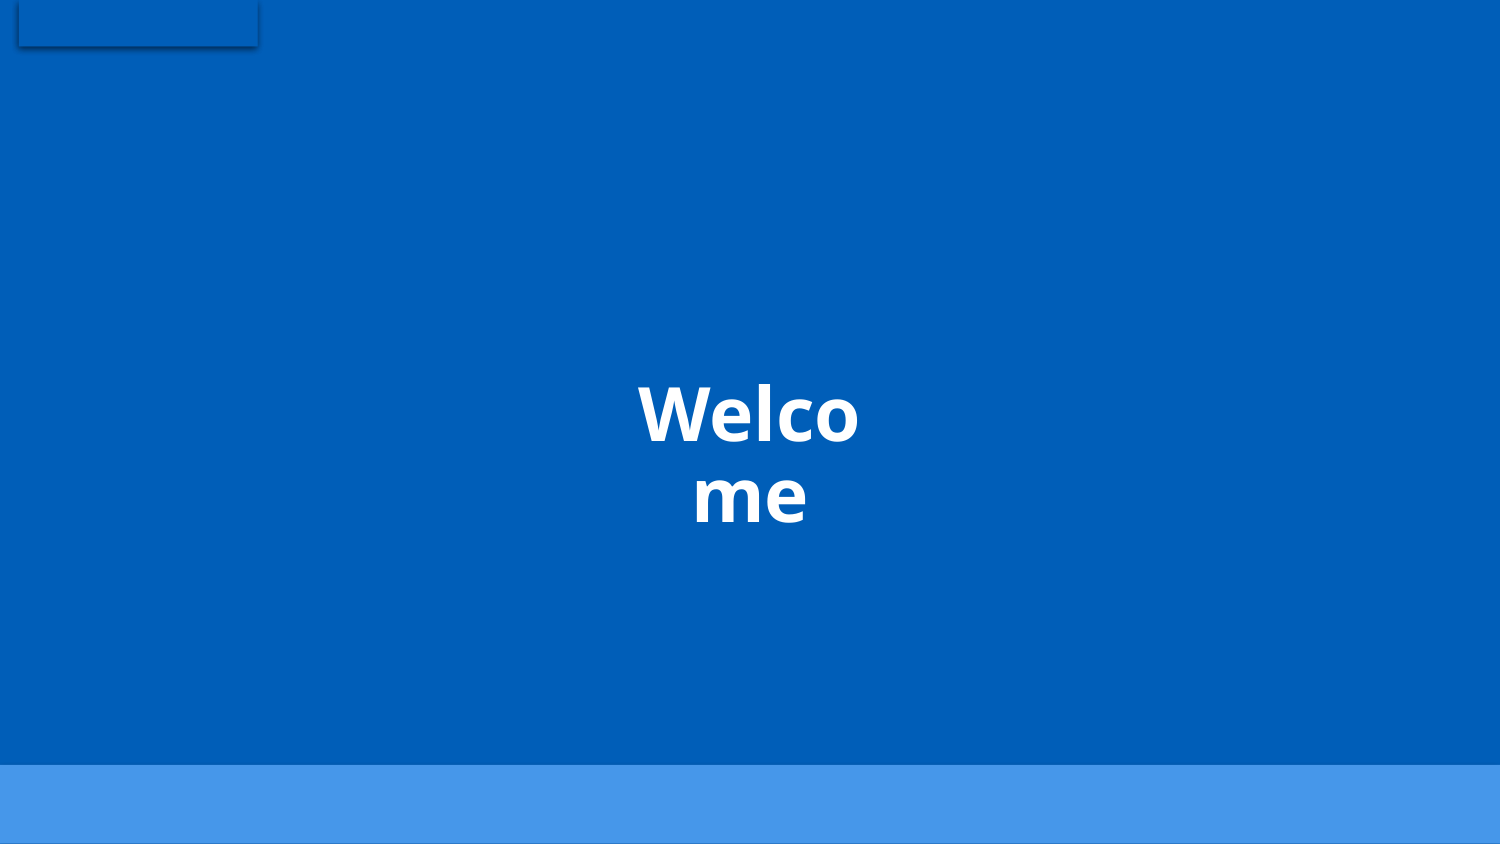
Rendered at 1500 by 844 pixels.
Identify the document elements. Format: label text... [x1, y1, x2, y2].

title Welcome [588, 368, 912, 466]
